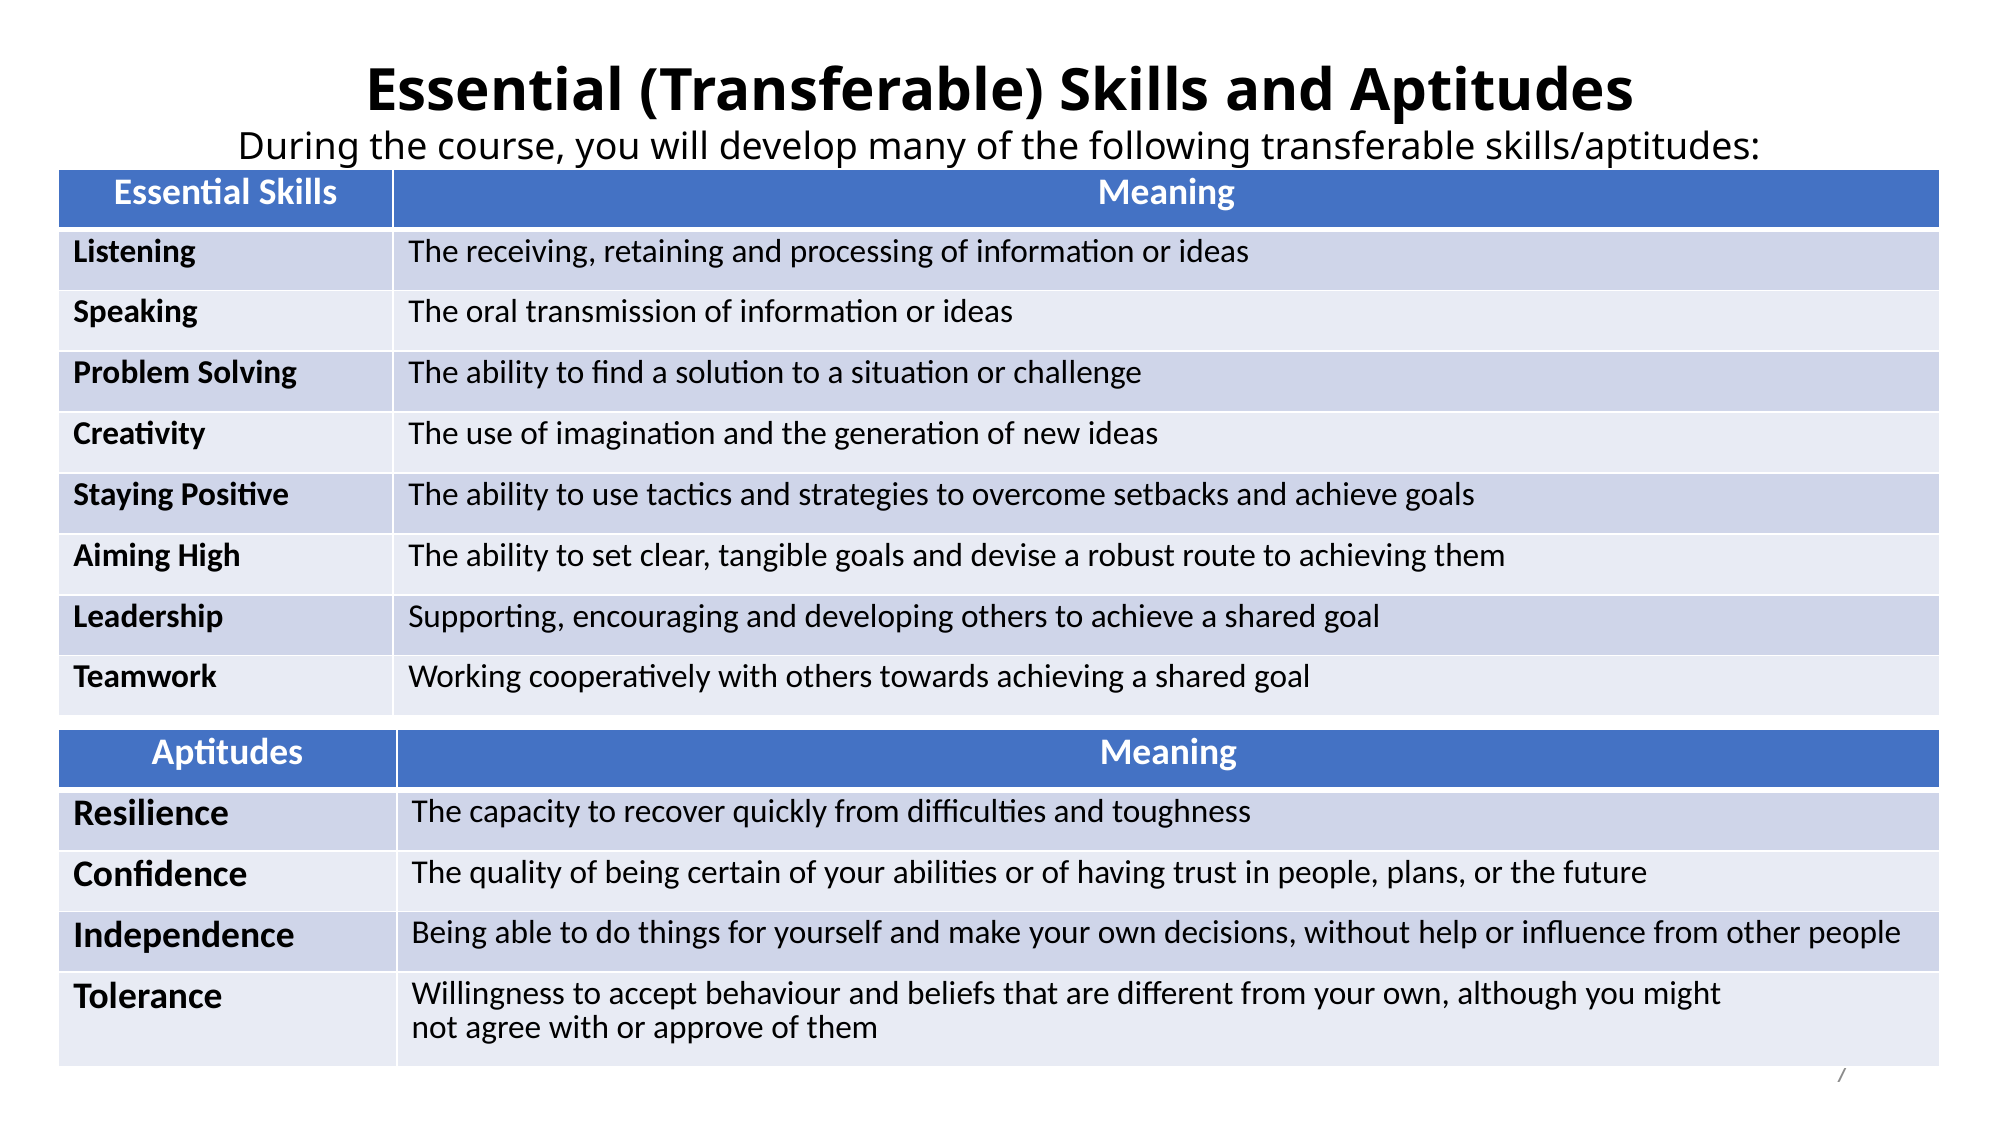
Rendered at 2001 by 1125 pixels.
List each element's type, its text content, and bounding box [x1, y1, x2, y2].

text_box Essential (Transferable) Skills and Aptitudes During the course, you will develop many of the following transferable skills/aptitudes: [121, 45, 1879, 168]
table_cell The capacity to recover quickly from difficulties and toughness [398, 793, 1939, 850]
table_cell Speaking [59, 291, 392, 350]
table_cell Tolerance [59, 973, 396, 1066]
table_cell The ability to find a solution to a situation or challenge [394, 352, 1939, 411]
table_cell Being able to do things for yourself and make your own decisions, without help or influence from other people [398, 912, 1939, 971]
table_cell Independence [59, 912, 396, 971]
table_cell Problem Solving [59, 352, 392, 411]
table_cell Supporting, encouraging and developing others to achieve a shared goal [394, 596, 1939, 655]
table_cell Listening [59, 232, 392, 290]
table_cell Staying Positive [59, 474, 392, 533]
table_cell The oral transmission of information or ideas [394, 291, 1939, 350]
table_header Aptitudes [59, 730, 396, 787]
table_header Meaning [394, 170, 1939, 227]
table_header Meaning [398, 730, 1939, 787]
table_header Essential Skills [59, 170, 392, 227]
table_cell Confidence [59, 852, 396, 911]
table_cell Aiming High [59, 535, 392, 594]
table_cell Teamwork [59, 656, 392, 715]
table_cell The use of imagination and the generation of new ideas [394, 413, 1939, 472]
table_cell Creativity [59, 413, 392, 472]
table_cell Willingness to accept behaviour and beliefs that are different from your own, although you might not agree with or approve of them [398, 973, 1939, 1066]
table_cell The ability to set clear, tangible goals and devise a robust route to achieving them [394, 535, 1939, 594]
table_cell The quality of being certain of your abilities or of having trust in people, plans, or the future [398, 852, 1939, 911]
table_cell Working cooperatively with others towards achieving a shared goal [394, 656, 1939, 715]
table_cell The receiving, retaining and processing of information or ideas [394, 232, 1939, 290]
table_cell Leadership [59, 596, 392, 655]
table_cell The ability to use tactics and strategies to overcome setbacks and achieve goals [394, 474, 1939, 533]
slide_number 7 [1412, 1042, 1863, 1103]
table_cell Resilience [59, 793, 396, 850]
